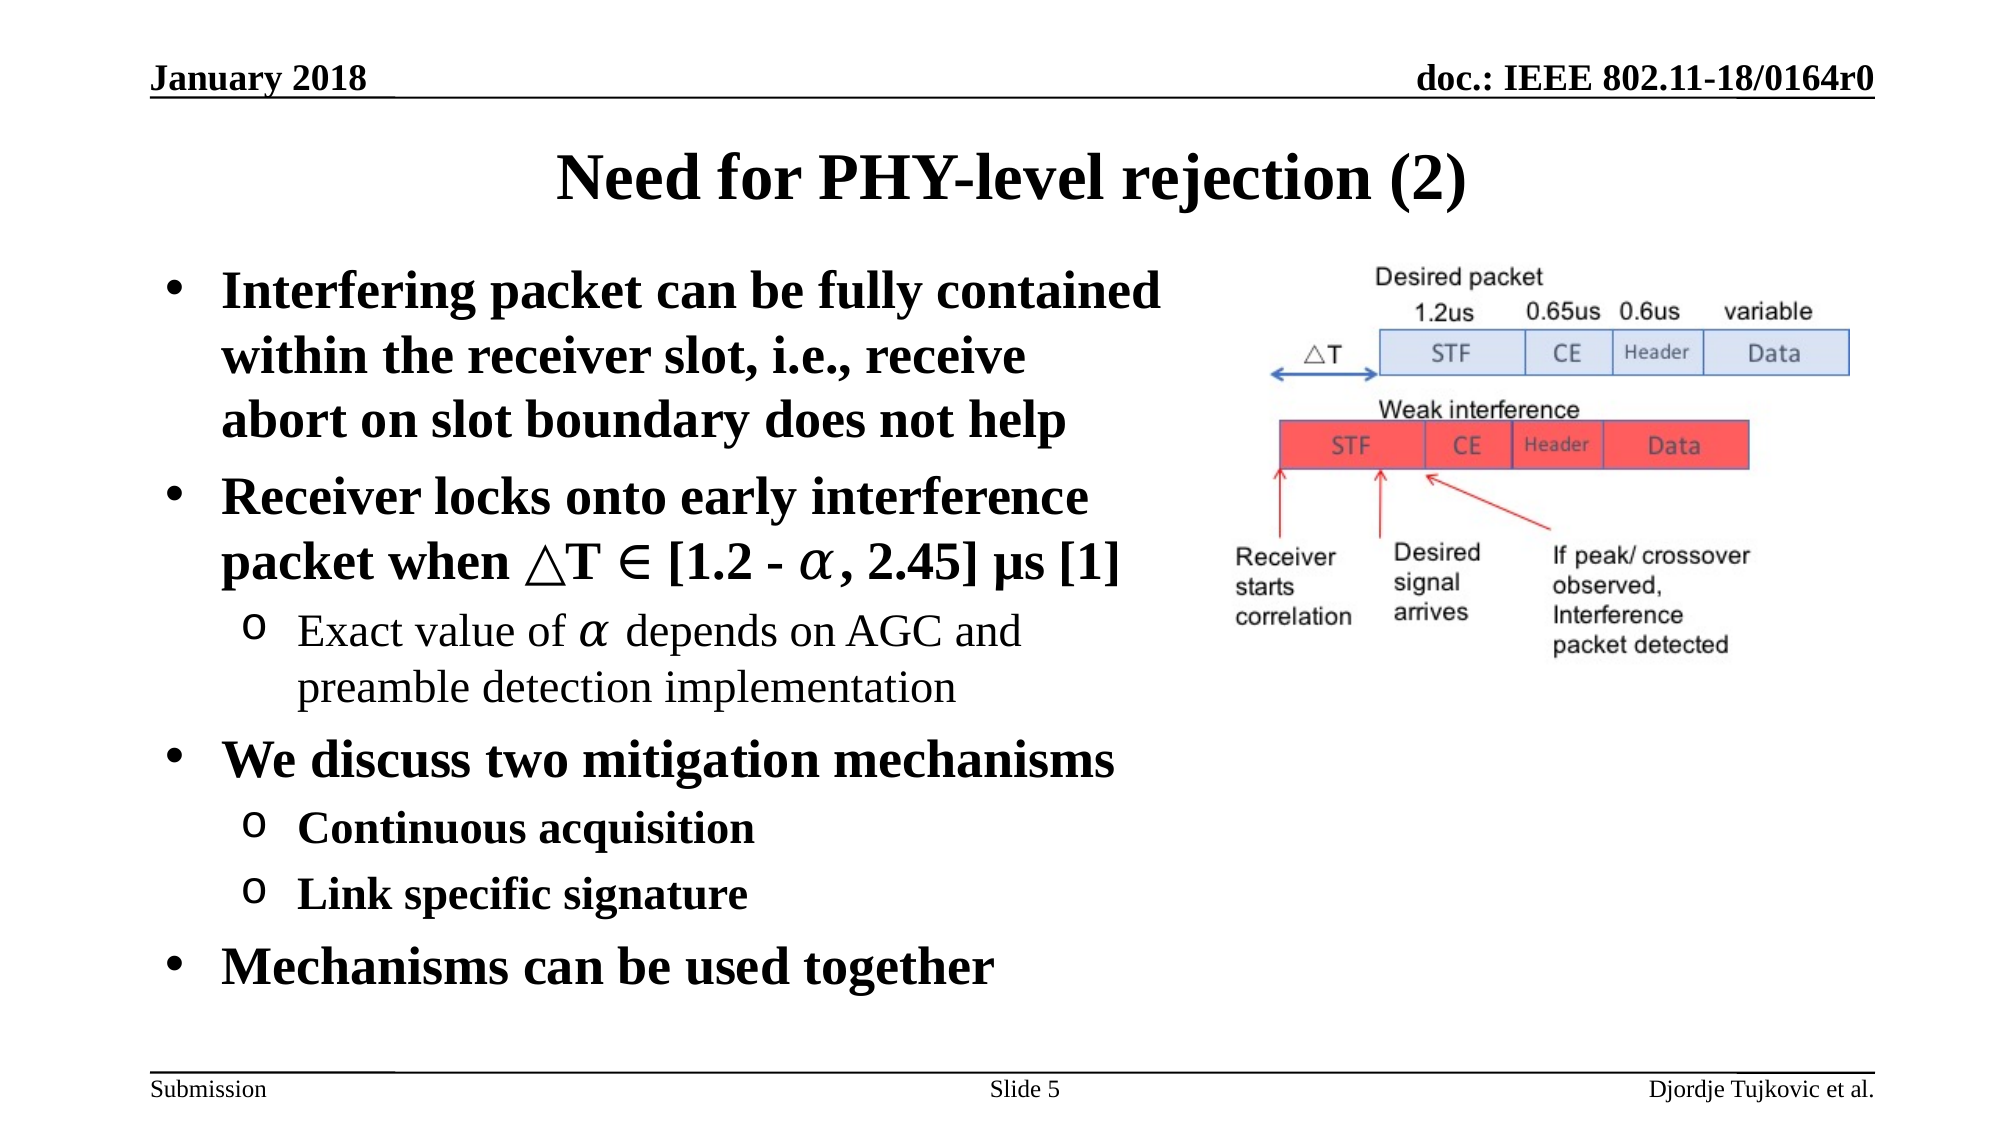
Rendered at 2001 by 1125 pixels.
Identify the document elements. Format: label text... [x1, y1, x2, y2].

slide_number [149, 59, 750, 98]
slide_number Slide 5 [936, 1072, 1113, 1111]
title Need for PHY-level rejection (2) [149, 97, 1876, 248]
picture [1220, 251, 1850, 673]
footer Djordje Tujkovic et al. [1169, 1072, 1876, 1111]
list Interfering packet can be fully contained within the receiver slot, i.e., receive abort on slot boundary does not help Receiver locks onto early interference packet when △T ∈ [1.2 - 𝛼, 2.45] µs [1] Exact value of 𝛼 depends on AGC and preamble detection implementation We discuss two mitigation mechanisms Continuous acquisition Link specific signature Mechanisms can be used together [149, 246, 1182, 1065]
